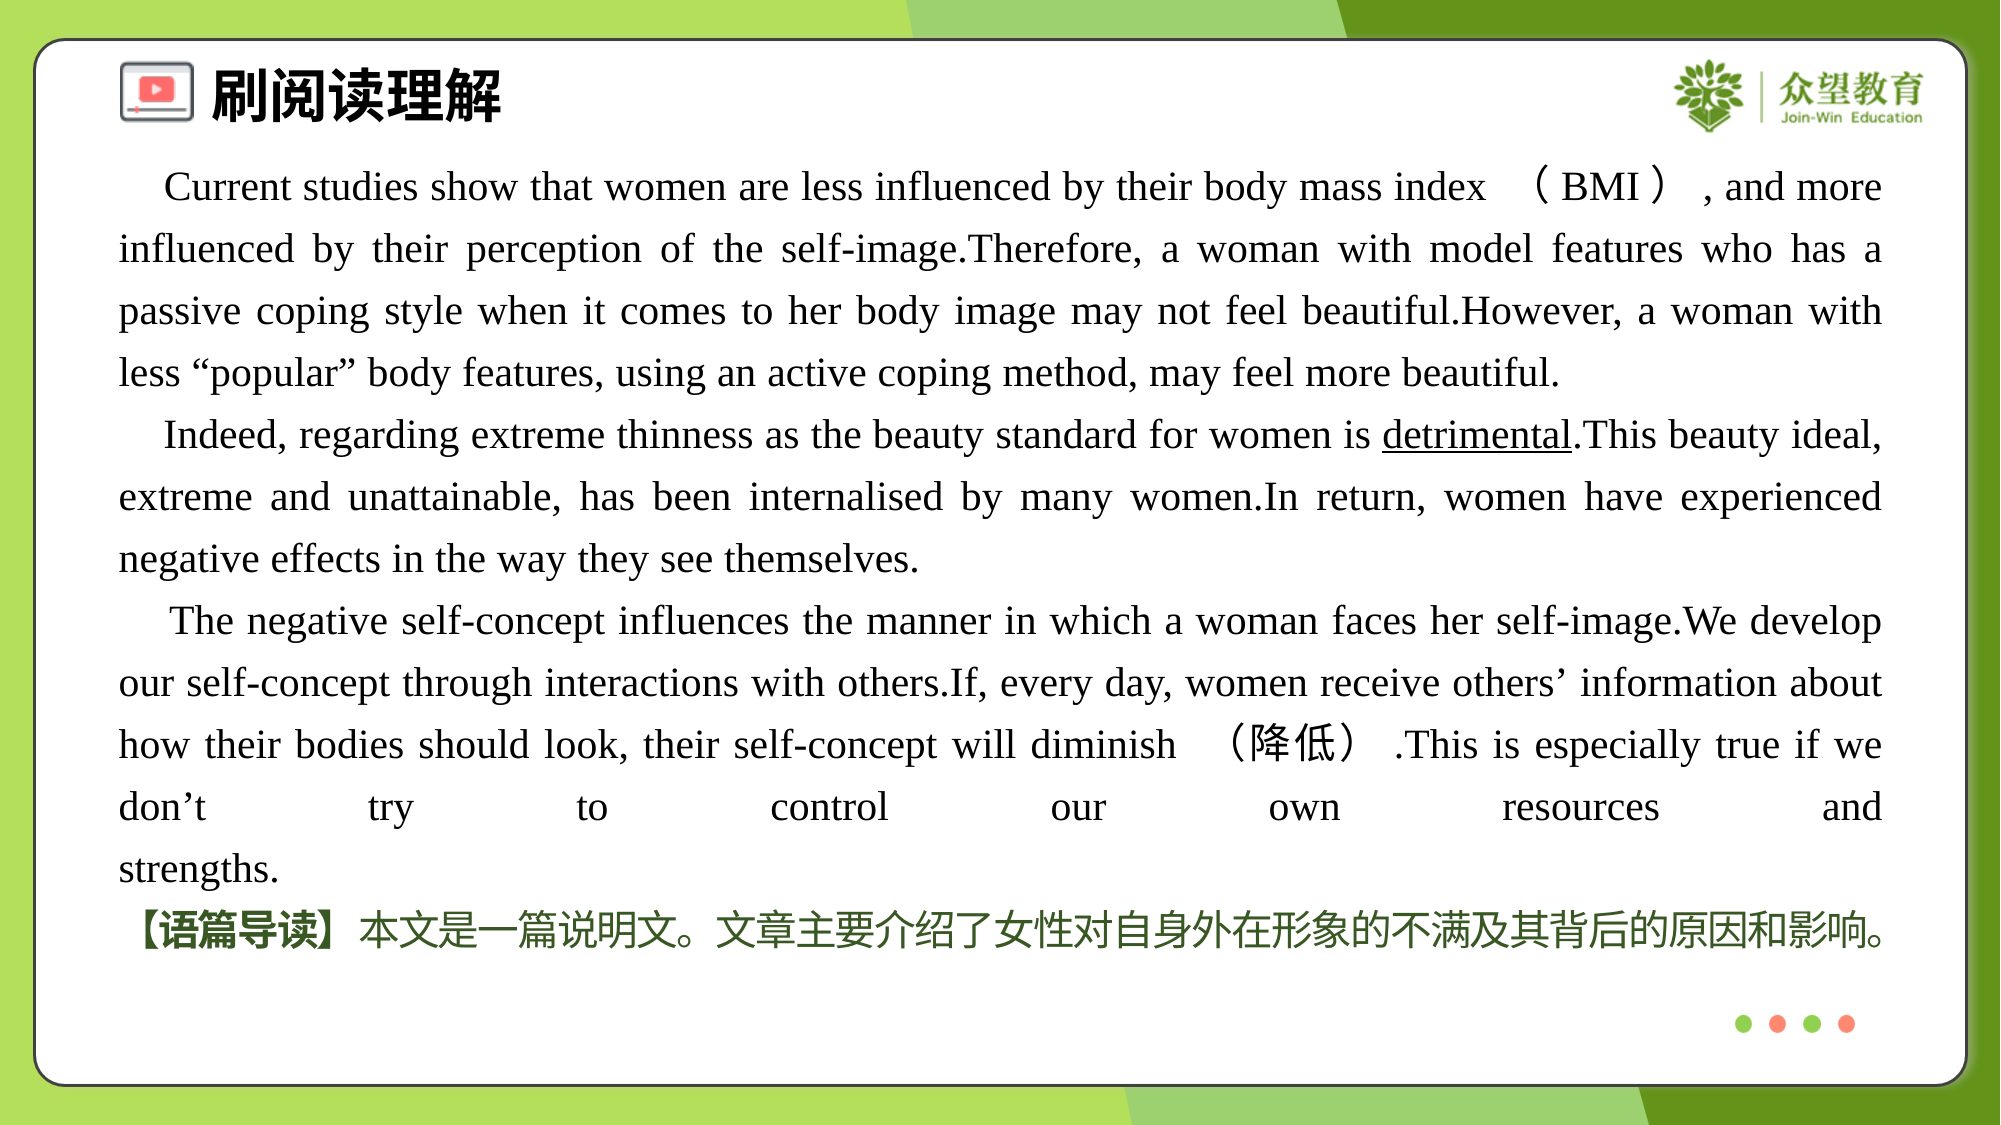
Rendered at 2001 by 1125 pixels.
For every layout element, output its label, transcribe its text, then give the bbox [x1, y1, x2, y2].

picture [0, 0, 2000, 1125]
text_box Current studies show that women are less influenced by their body mass index （BMI）, and more influenced by their perception of the self-image.Therefore, a woman with model features who has a passive coping style when it comes to her body image may not feel beautiful.However, a woman with less “popular” body features, using an active coping method, may feel more beautiful. Indeed, regarding extreme thinness as the beauty standard for women is detrimental.This beauty ideal, extreme and unattainable, has been internalised by many women.In return, women have experienced negative effects in the way they see themselves. The negative self-concept influences the manner in which a woman faces her self-image.We develop our self-concept through interactions with others.If, every day, women receive others’ information about how their bodies should look, their self-concept will diminish （降低）.This is especially true if we don’t try to control our own resources and strengths.#6 [118, 146, 1883, 885]
text_box 【语篇导读】本文是一篇说明文。文章主要介绍了女性对自身外在形象的不满及其背后的原因和影响。 [118, 891, 1918, 949]
